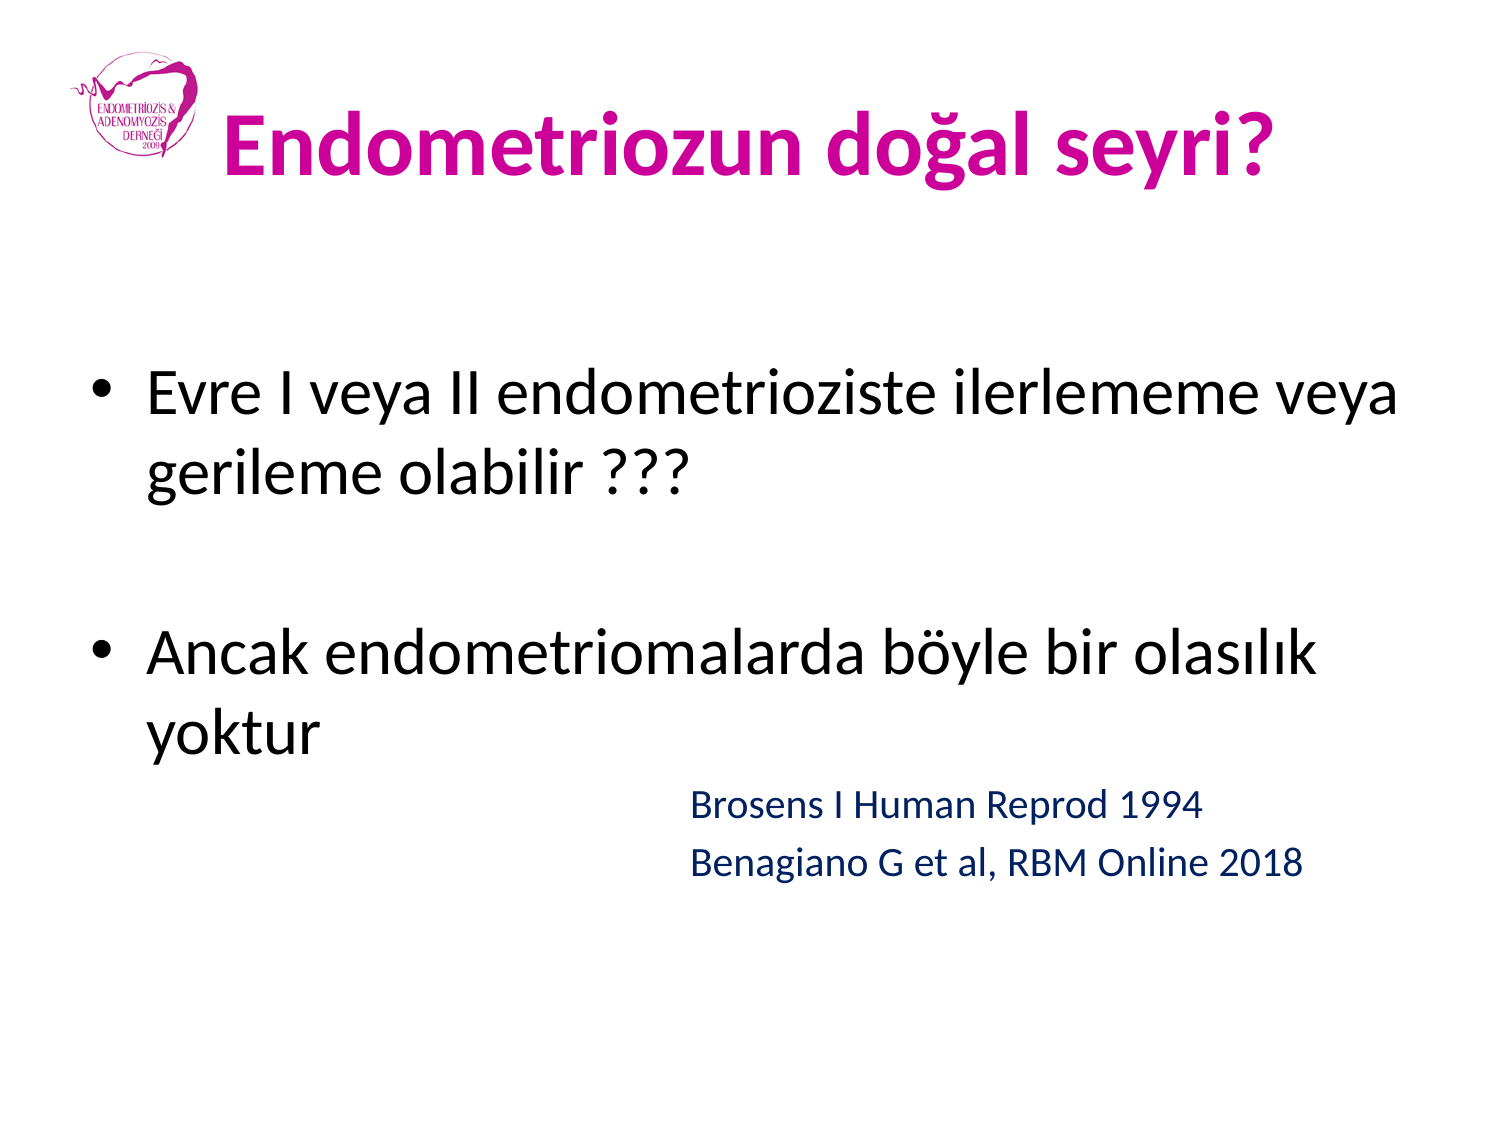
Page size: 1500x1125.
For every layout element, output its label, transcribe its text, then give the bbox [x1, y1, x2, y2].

list Evre I veya II endometrioziste ilerlememe veya gerileme olabilir ??? Ancak endometriomalarda böyle bir olasılık yoktur Brosens I Human Reprod 1994 Benagiano G et al, RBM Online 2018 [75, 339, 1425, 1090]
picture [70, 46, 206, 162]
title Endometriozun doğal seyri? [75, 45, 1425, 233]
